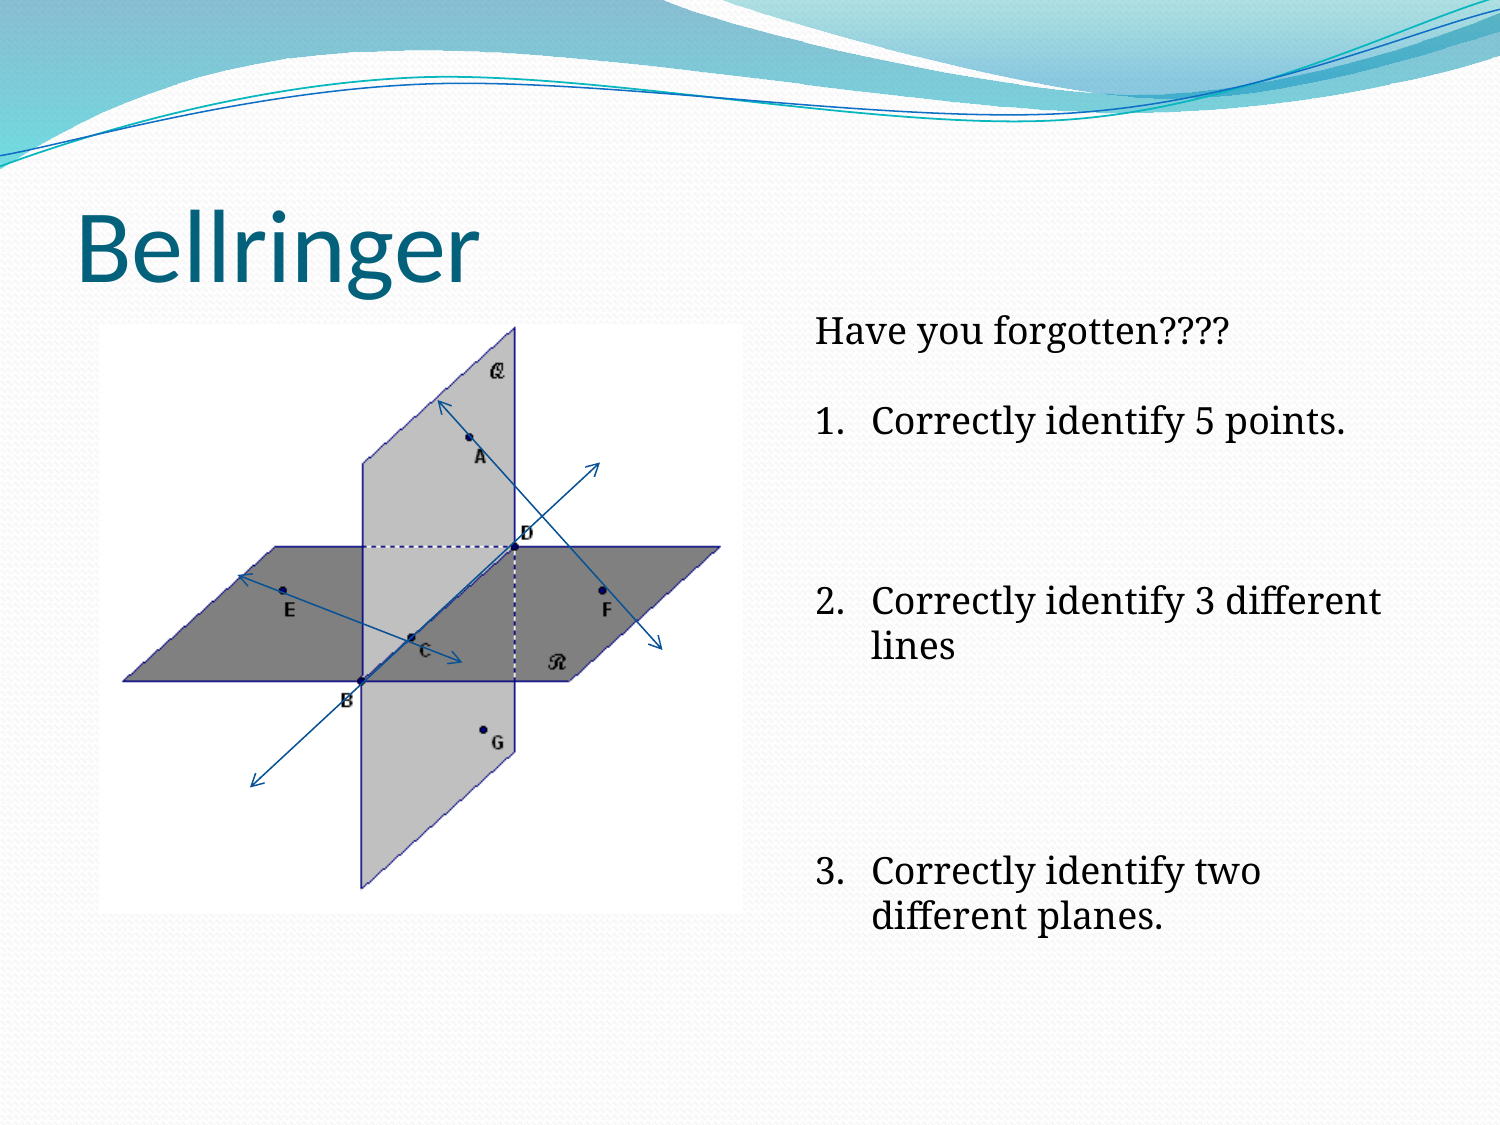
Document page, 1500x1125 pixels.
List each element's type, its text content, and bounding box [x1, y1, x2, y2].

text_box Have you forgotten???? Correctly identify 5 points. Correctly identify 3 different lines Correctly identify two different planes. [799, 299, 1400, 990]
title Bellringer [75, 115, 1425, 303]
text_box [249, 462, 601, 788]
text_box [237, 574, 242, 663]
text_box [424, 412, 676, 638]
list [99, 324, 743, 915]
